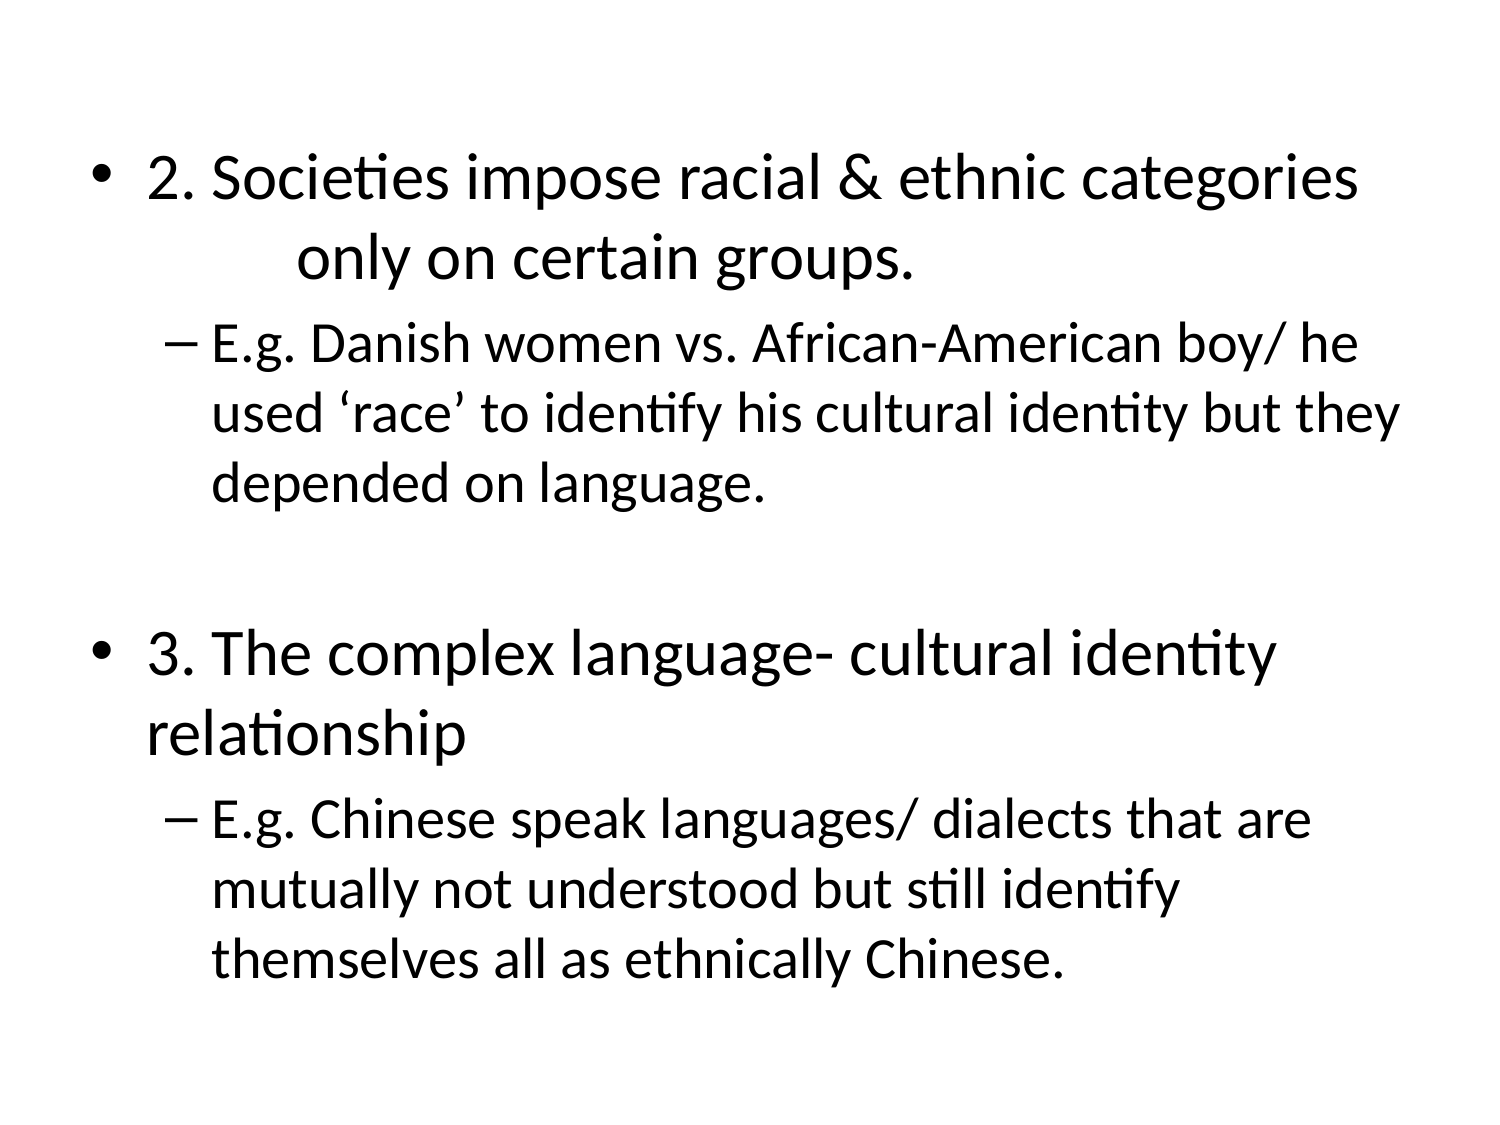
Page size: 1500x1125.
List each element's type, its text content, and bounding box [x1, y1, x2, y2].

list 2. Societies impose racial & ethnic categories only on certain groups. E.g. Danish women vs. African-American boy/ he used ‘race’ to identify his cultural identity but they depended on language. 3. The complex language- cultural identity relationship E.g. Chinese speak languages/ dialects that are mutually not understood but still identify themselves all as ethnically Chinese. [75, 125, 1425, 1005]
